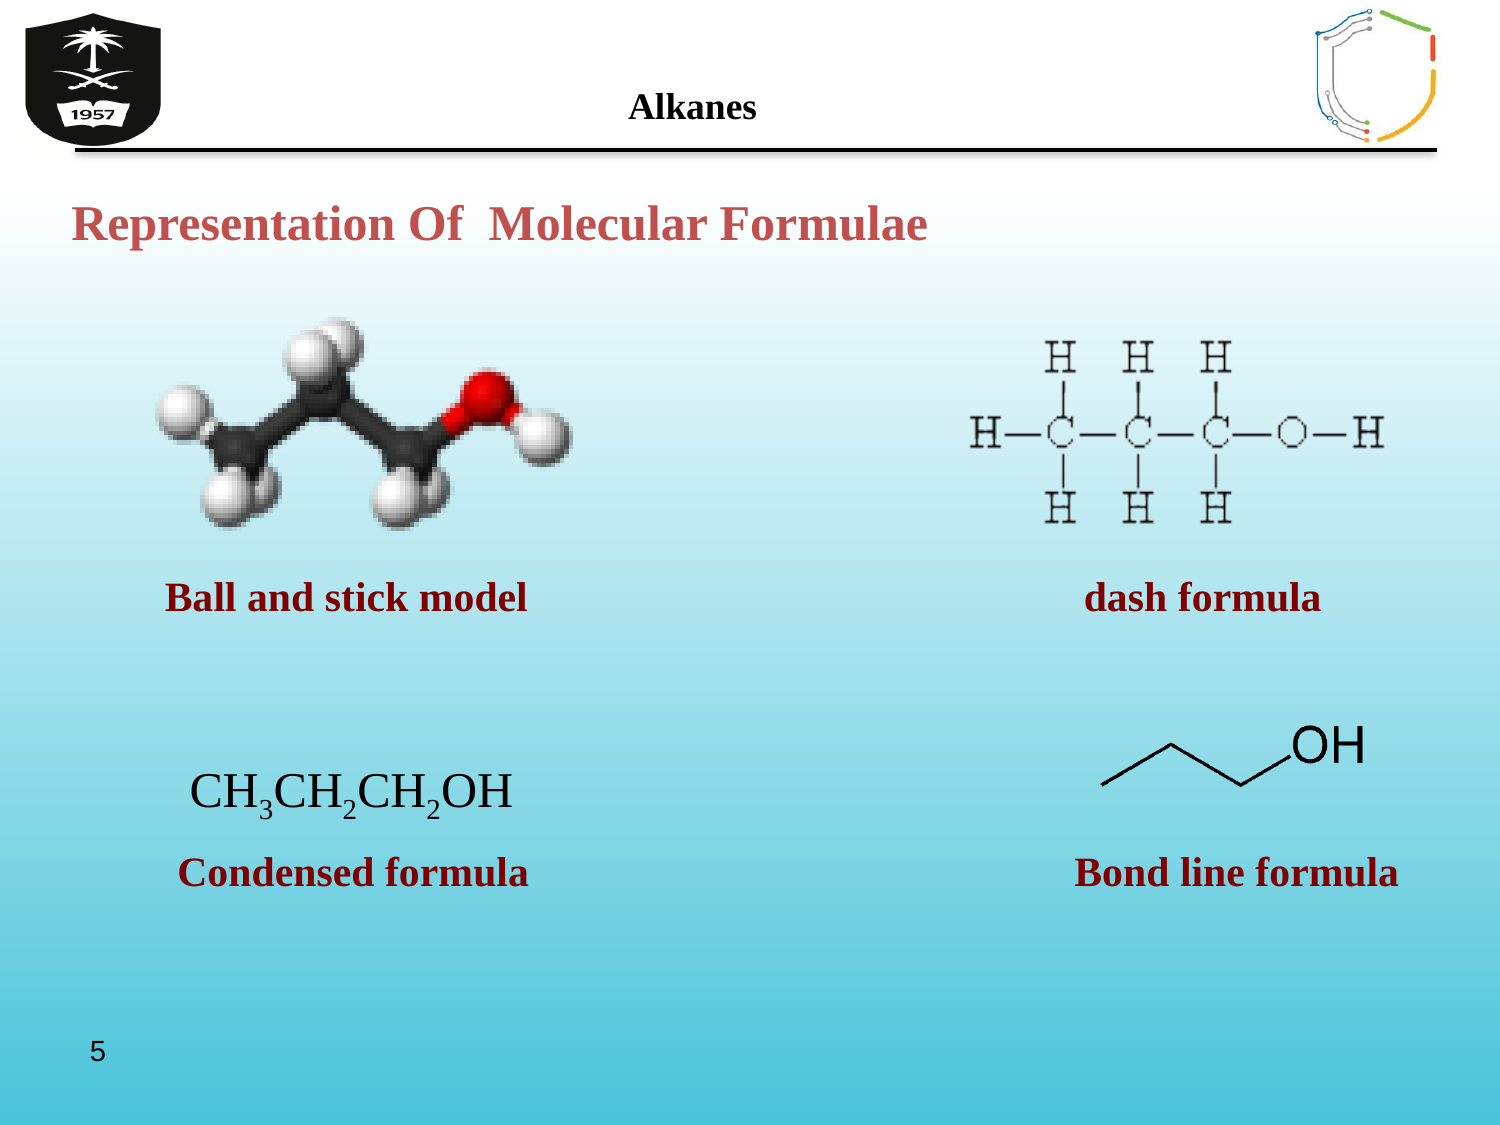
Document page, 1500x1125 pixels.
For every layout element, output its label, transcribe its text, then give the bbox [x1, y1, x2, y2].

picture [1087, 712, 1376, 800]
text_box Ball and stick model dash formula [149, 562, 1350, 628]
text_box Alkanes [613, 74, 773, 135]
title Representation Of Molecular Formulae [0, 149, 1000, 297]
text_box Condensed formula Bond line formula [162, 837, 1475, 903]
text_box 5 [75, 1024, 425, 1103]
picture [137, 299, 592, 550]
picture [24, 12, 163, 151]
picture [962, 324, 1394, 550]
picture [1287, 0, 1463, 165]
text_box CH3CH2CH2OH [174, 749, 563, 833]
